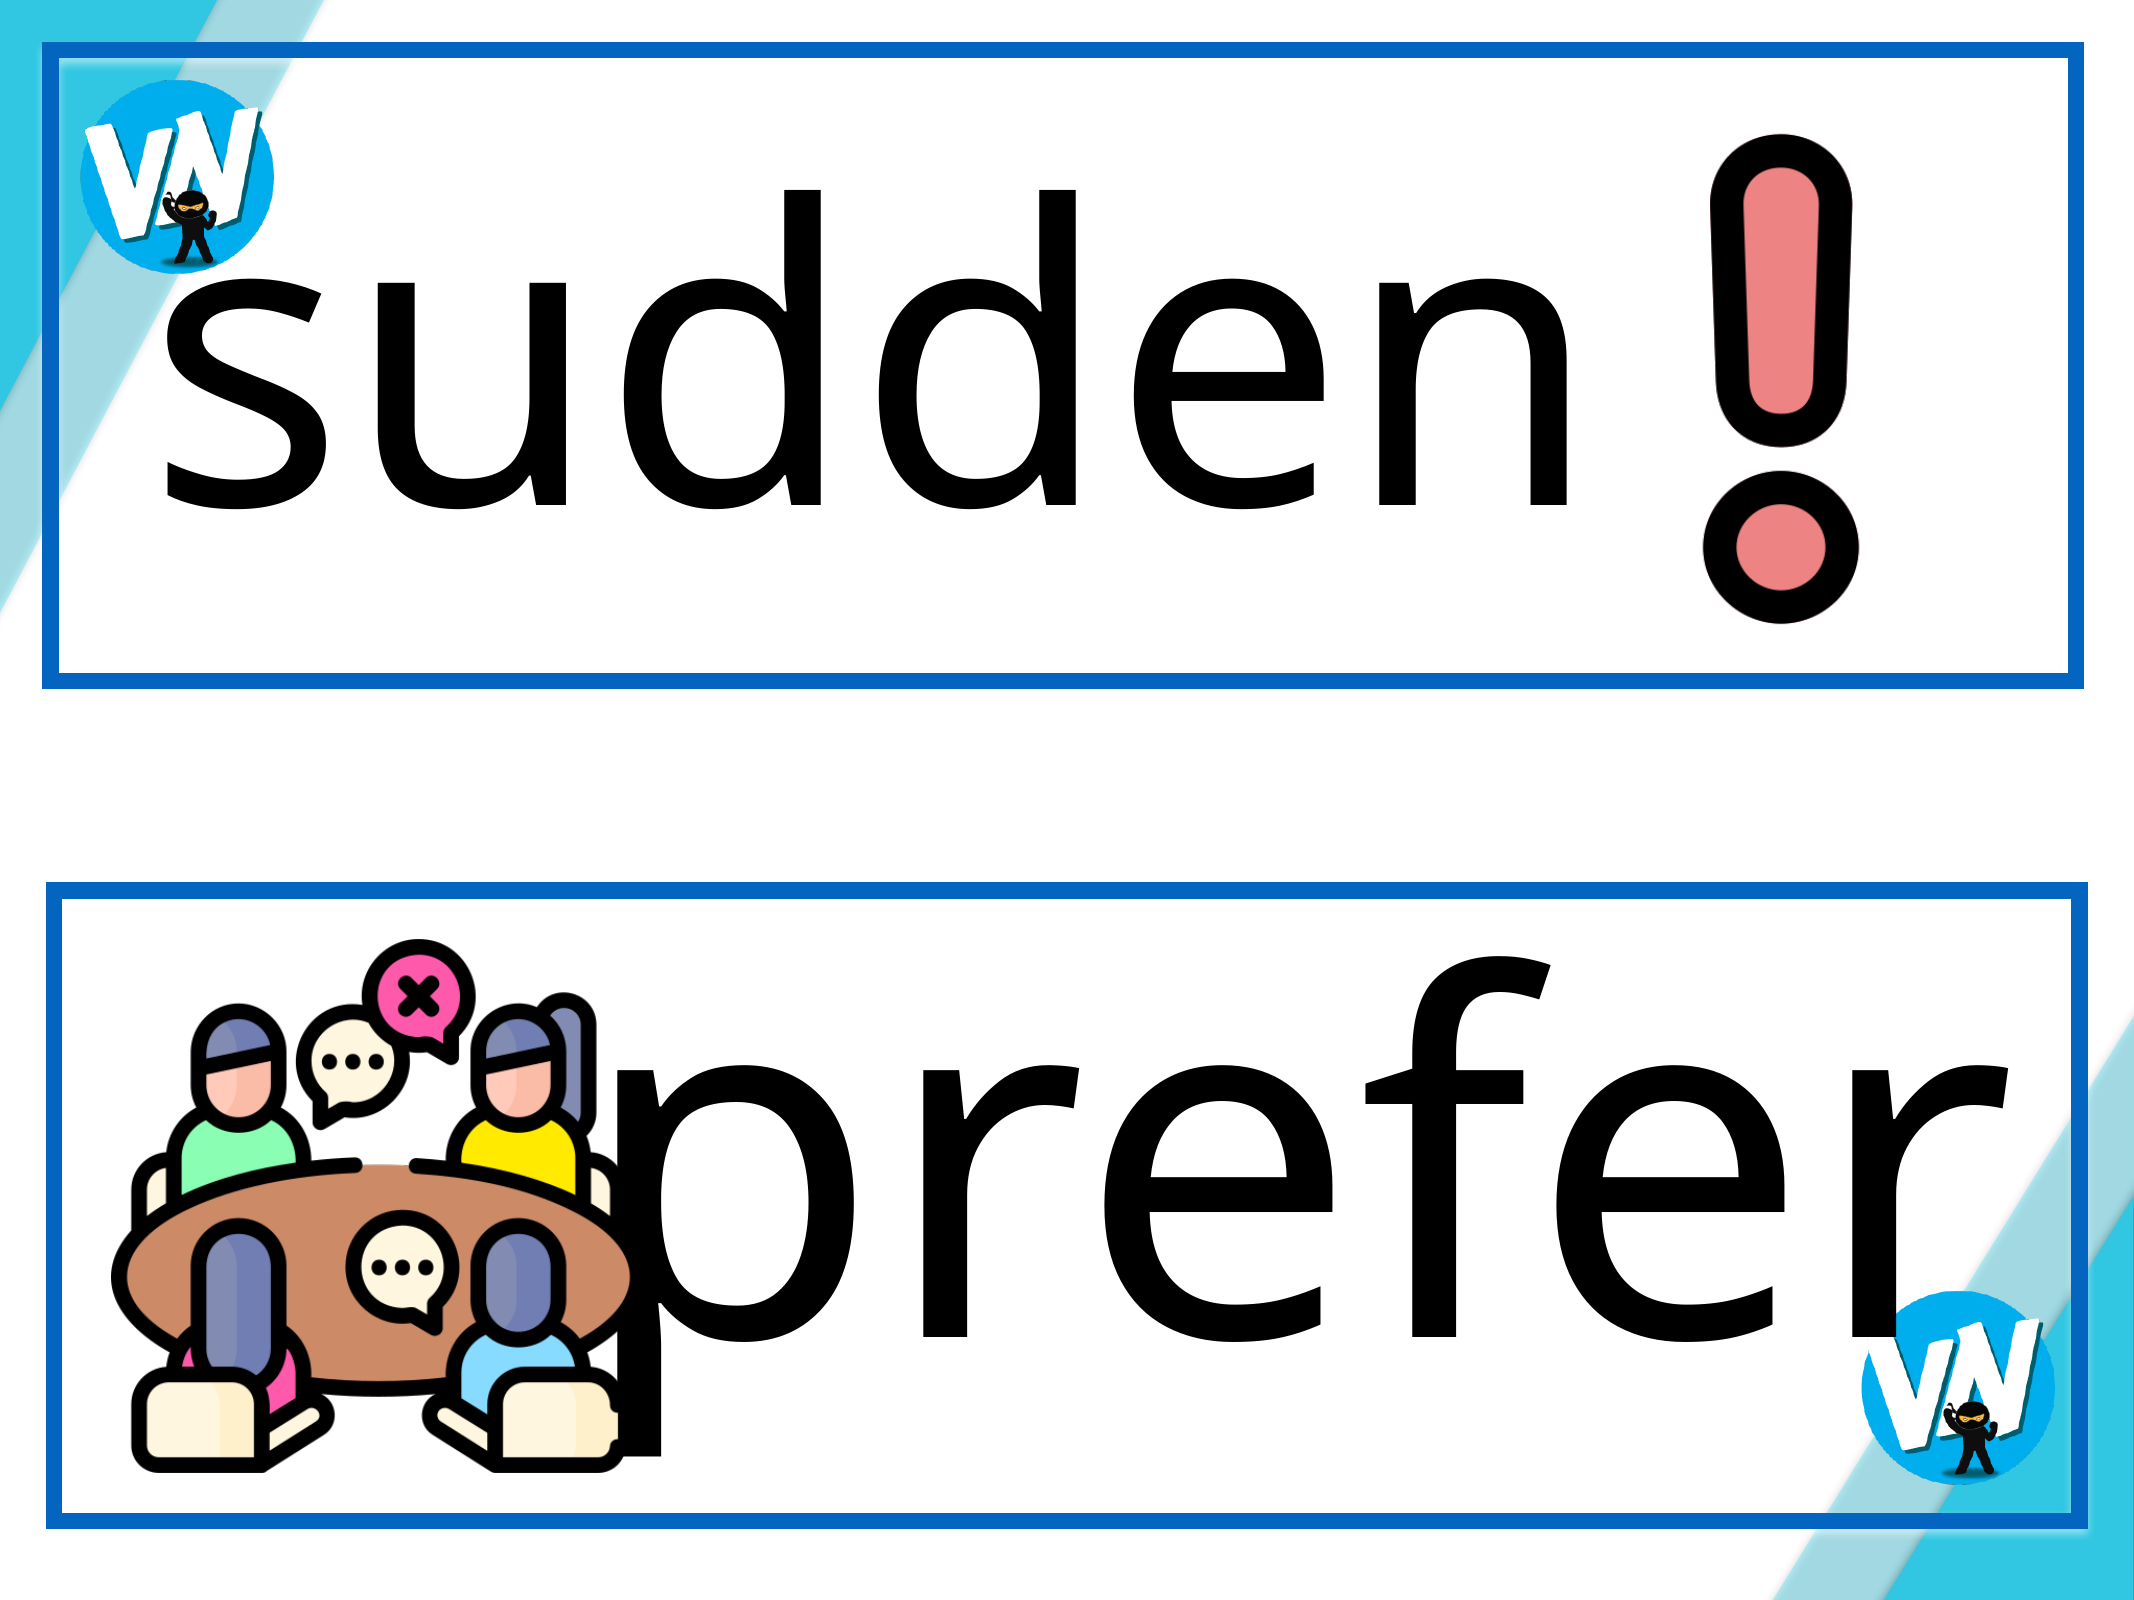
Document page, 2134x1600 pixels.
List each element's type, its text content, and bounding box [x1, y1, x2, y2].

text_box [0, 0, 81, 1544]
picture [1837, 1288, 2080, 1488]
picture [1514, 112, 2049, 647]
text_box [92, 890, 1956, 1522]
picture [111, 938, 646, 1473]
text_box prefer [487, 831, 1956, 1446]
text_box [1963, 235, 2134, 1600]
text_box [92, 283, 1956, 681]
picture [57, 77, 299, 278]
text_box [92, 50, 2076, 227]
text_box sudden [138, 82, 1610, 597]
